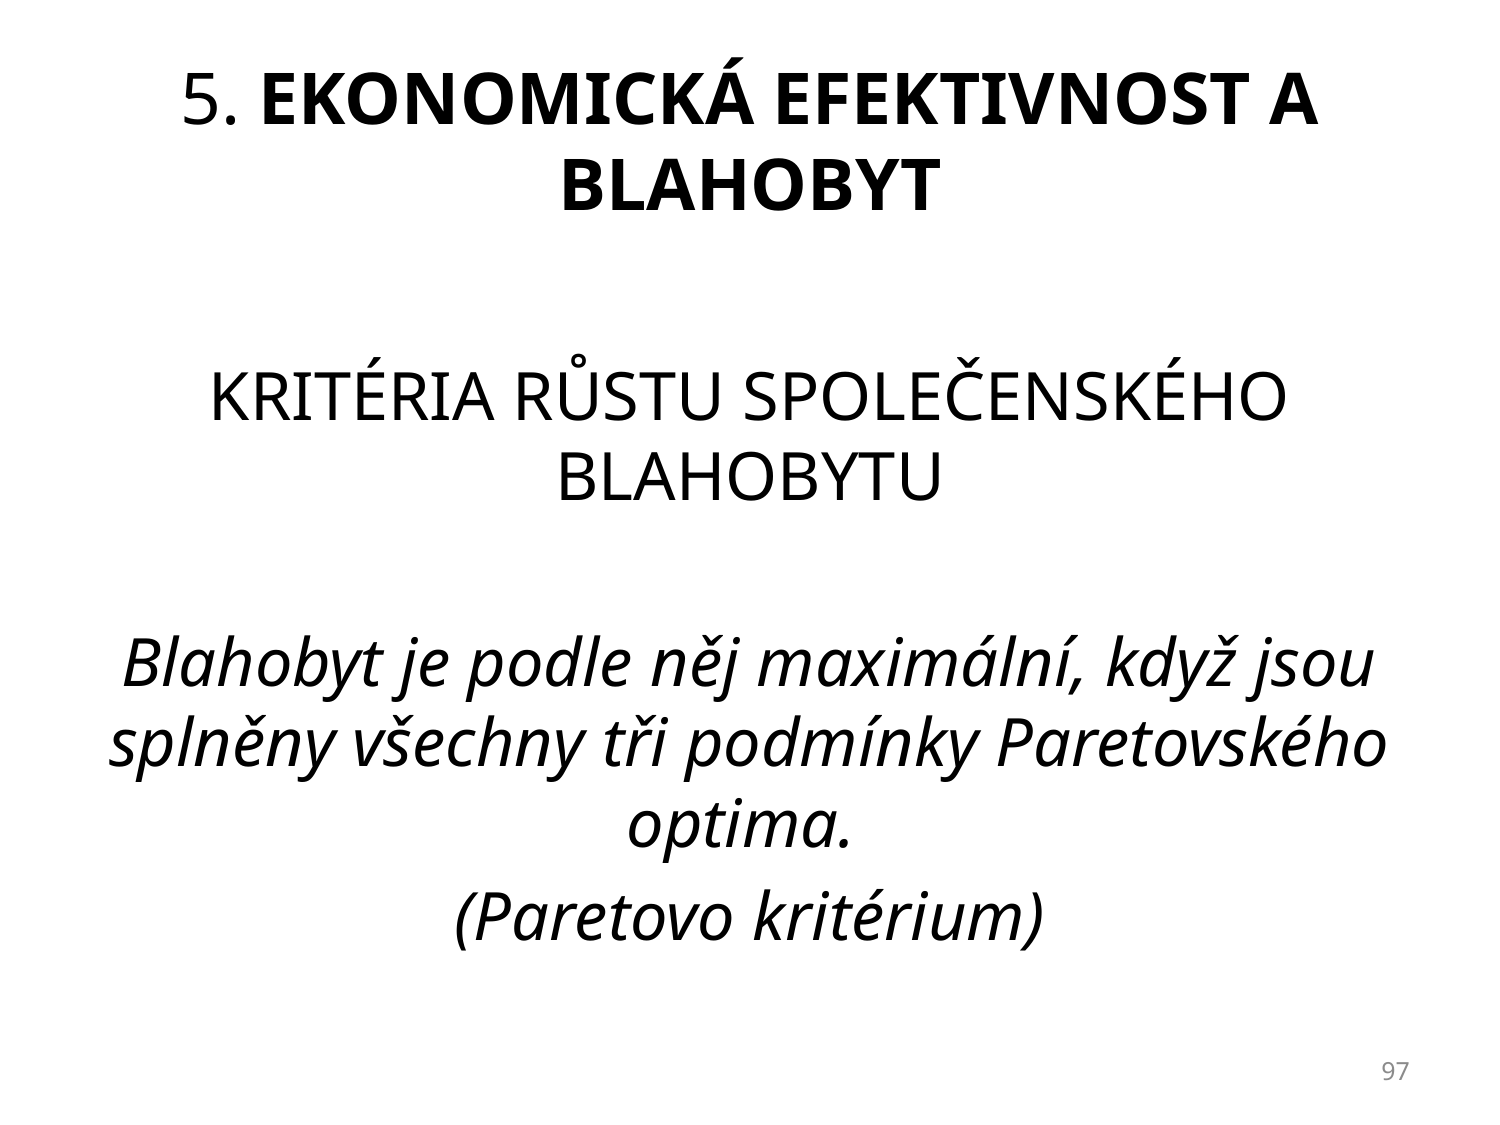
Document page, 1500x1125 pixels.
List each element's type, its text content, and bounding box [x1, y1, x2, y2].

title 5. Ekonomická efektivnost a blahobyt [75, 45, 1425, 233]
slide_number 97 [1074, 1042, 1425, 1103]
list KRITÉRIA RŮSTU SPOLEČENSKÉHO BLAHOBYTU Blahobyt je podle něj maximální, když jsou splněny všechny tři podmínky Paretovského optima. (Paretovo kritérium) [75, 262, 1425, 1005]
